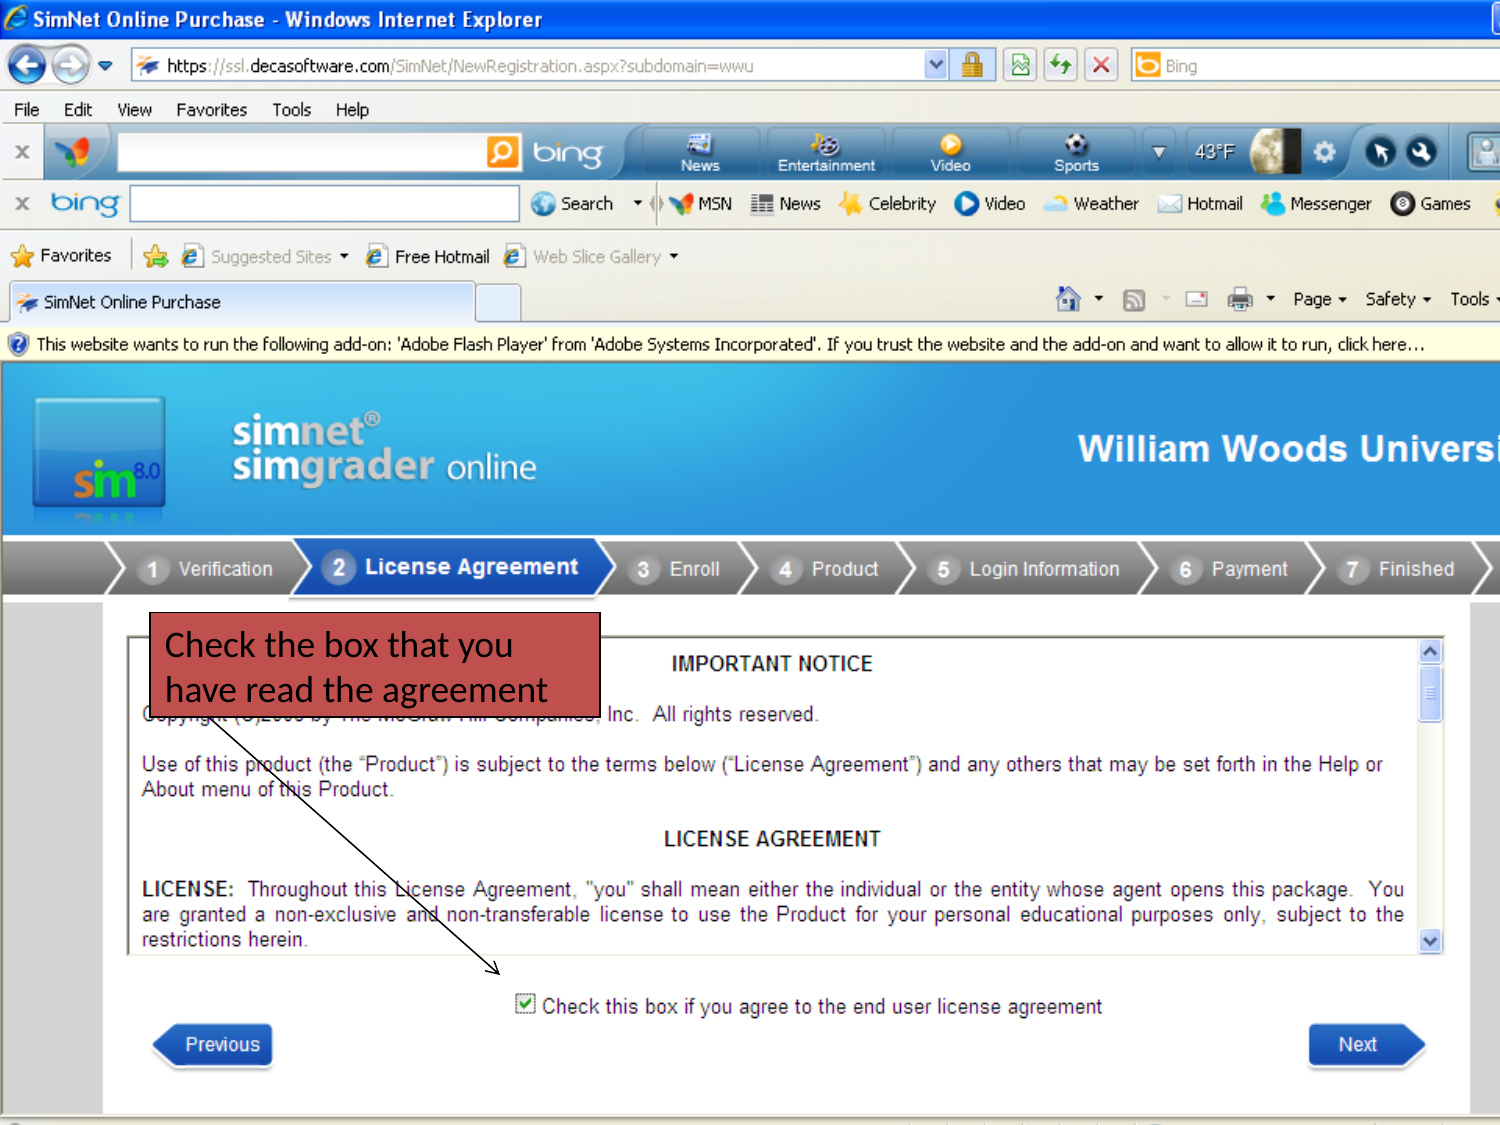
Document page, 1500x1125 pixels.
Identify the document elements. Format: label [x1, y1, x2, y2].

text_box [174, 687, 501, 976]
picture [0, 0, 1500, 1125]
